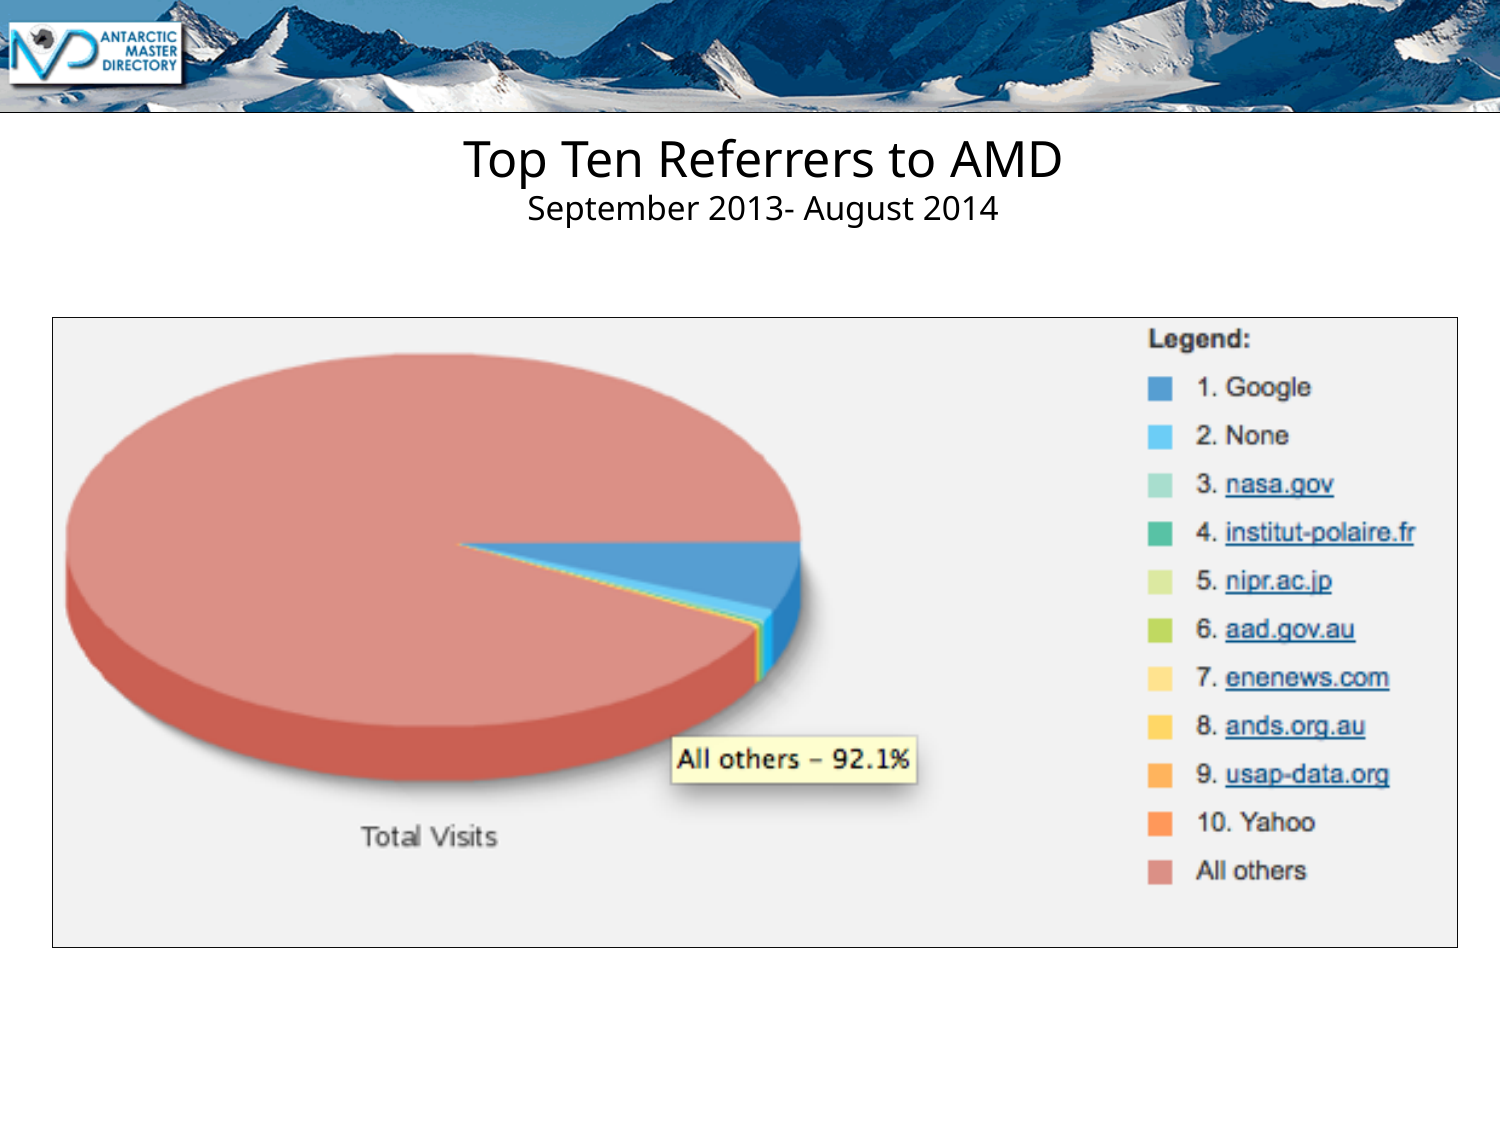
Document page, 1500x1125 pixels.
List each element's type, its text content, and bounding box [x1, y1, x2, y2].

text_box Top Ten Referrers to AMD September 2013- August 2014 [360, 119, 1167, 236]
picture [0, 0, 1500, 112]
picture [51, 317, 1458, 949]
